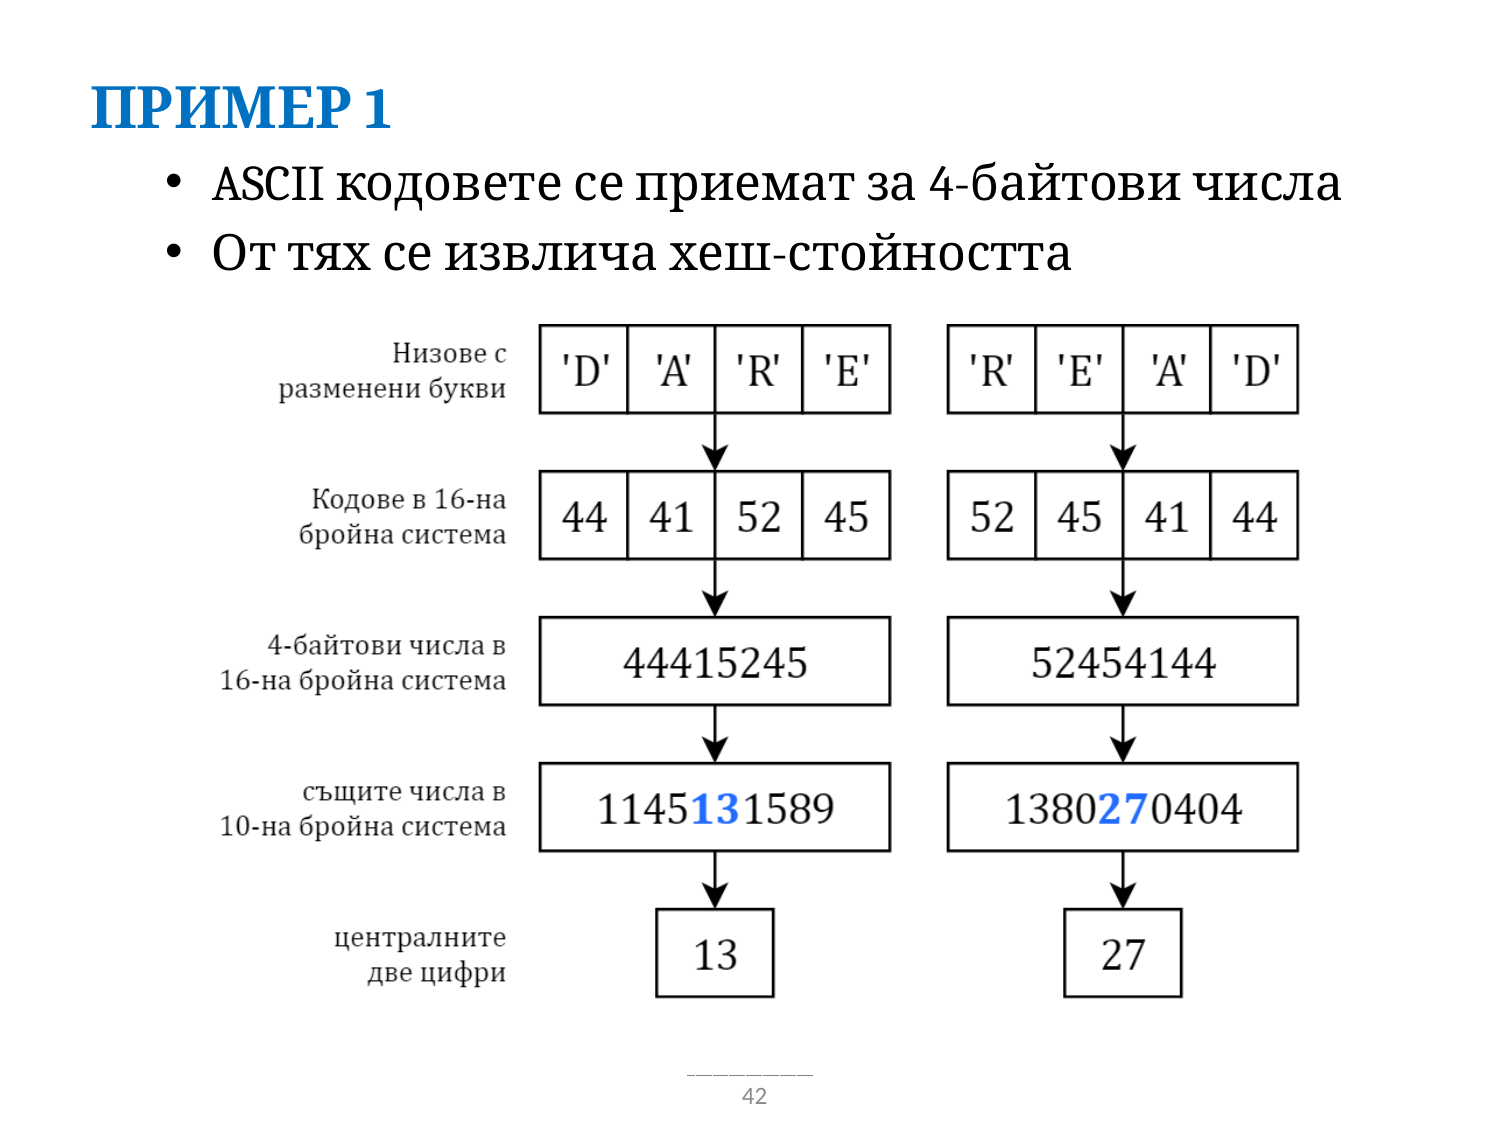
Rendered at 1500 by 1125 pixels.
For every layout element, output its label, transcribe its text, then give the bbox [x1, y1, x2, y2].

picture [189, 324, 1301, 999]
list Пример 1 ASCII кодовете се приемат за 4-байтови числа От тях се извлича хеш-стойността [75, 62, 1450, 1063]
slide_number 42 [579, 1065, 930, 1125]
